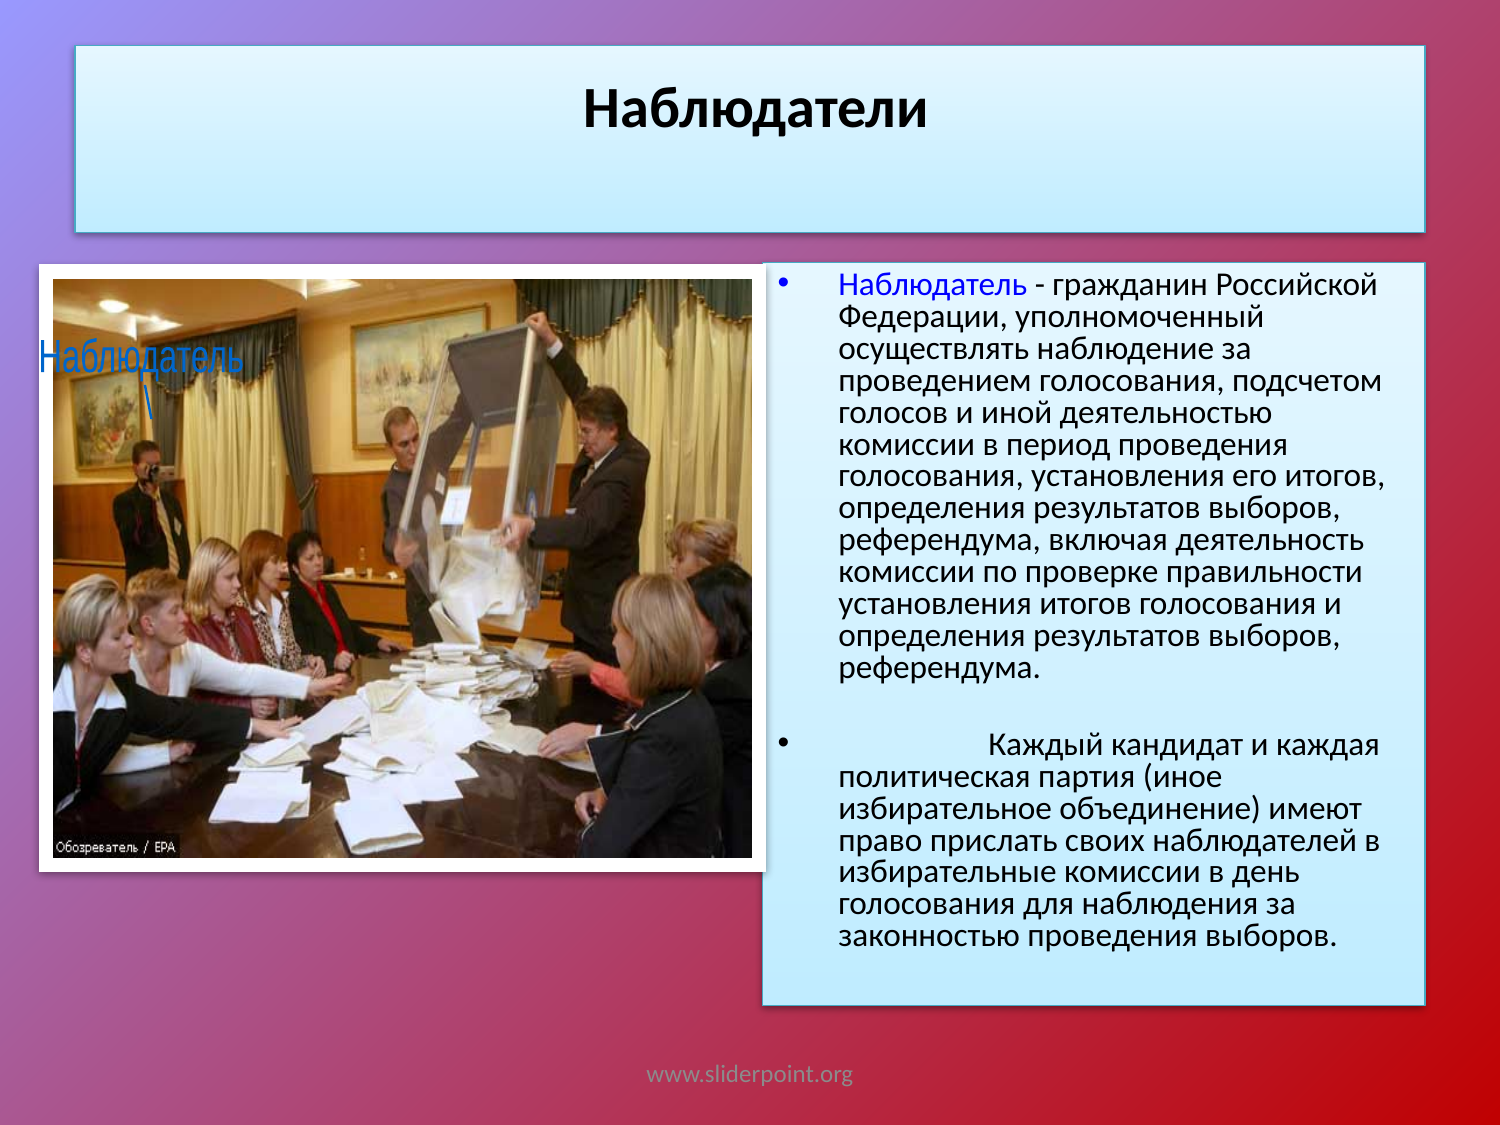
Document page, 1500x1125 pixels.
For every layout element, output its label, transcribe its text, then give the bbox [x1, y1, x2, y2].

footer www.sliderpoint.org [512, 1042, 988, 1103]
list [52, 278, 753, 859]
list Наблюдатель - гражданин Российской Федерации, уполномоченный осуществлять наблюдение за проведением голосования, подсчетом голосов и иной деятельностью комиссии в период проведения голосования, установления его итогов, определения результатов выборов, референдума, включая деятельность комиссии по проверке правильности установления итогов голосования и определения результатов выборов, референдума. Каждый кандидат и каждая политическая партия (иное избирательное объединение) имеют право прислать своих наблюдателей в избирательные комиссии в день голосования для наблюдения за законностью проведения выборов. [762, 262, 1426, 1006]
title Наблюдатели [74, 45, 1426, 233]
